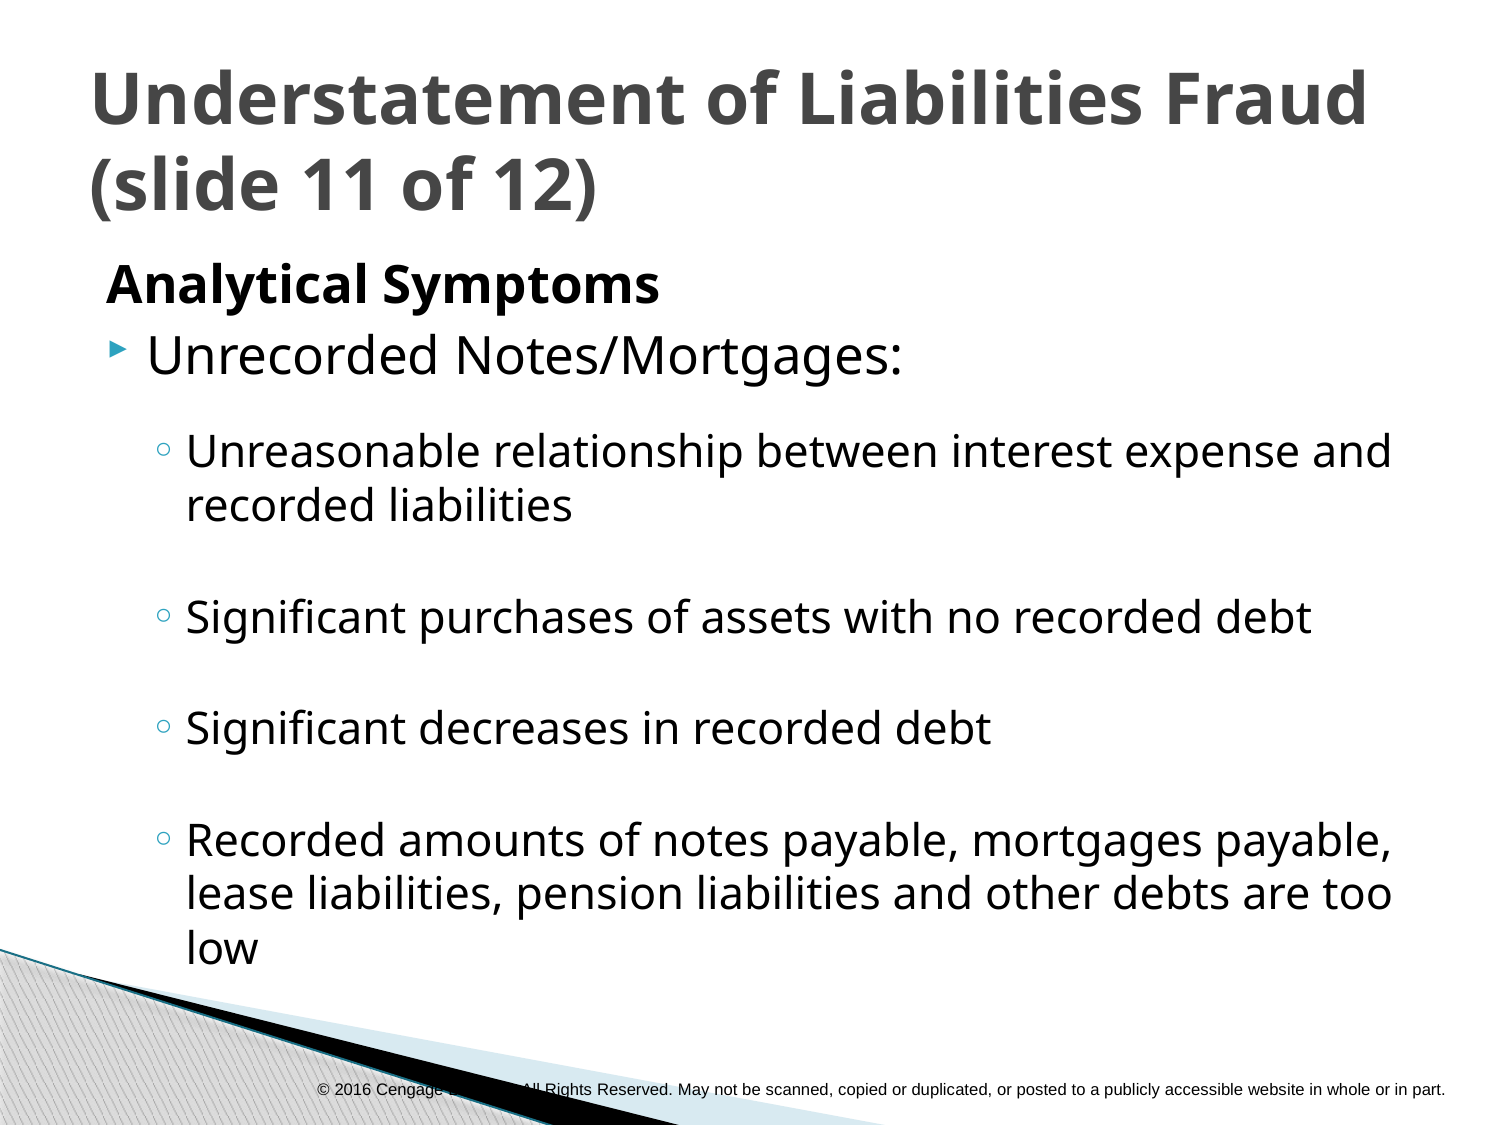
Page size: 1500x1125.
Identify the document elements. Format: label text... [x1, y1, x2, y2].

list Analytical Symptoms Unrecorded Notes/Mortgages: Unreasonable relationship between interest expense and recorded liabilities Significant purchases of assets with no recorded debt Significant decreases in recorded debt Recorded amounts of notes payable, mortgages payable, lease liabilities, pension liabilities and other debts are too low [75, 243, 1425, 986]
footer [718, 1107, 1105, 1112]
text_box © 2016 Cengage Learning. All Rights Reserved. May not be scanned, copied or duplicated, or posted to a publicly accessible website in whole or in part. [37, 1018, 1463, 1107]
title Understatement of Liabilities Fraud (slide 11 of 12) [75, 45, 1425, 233]
